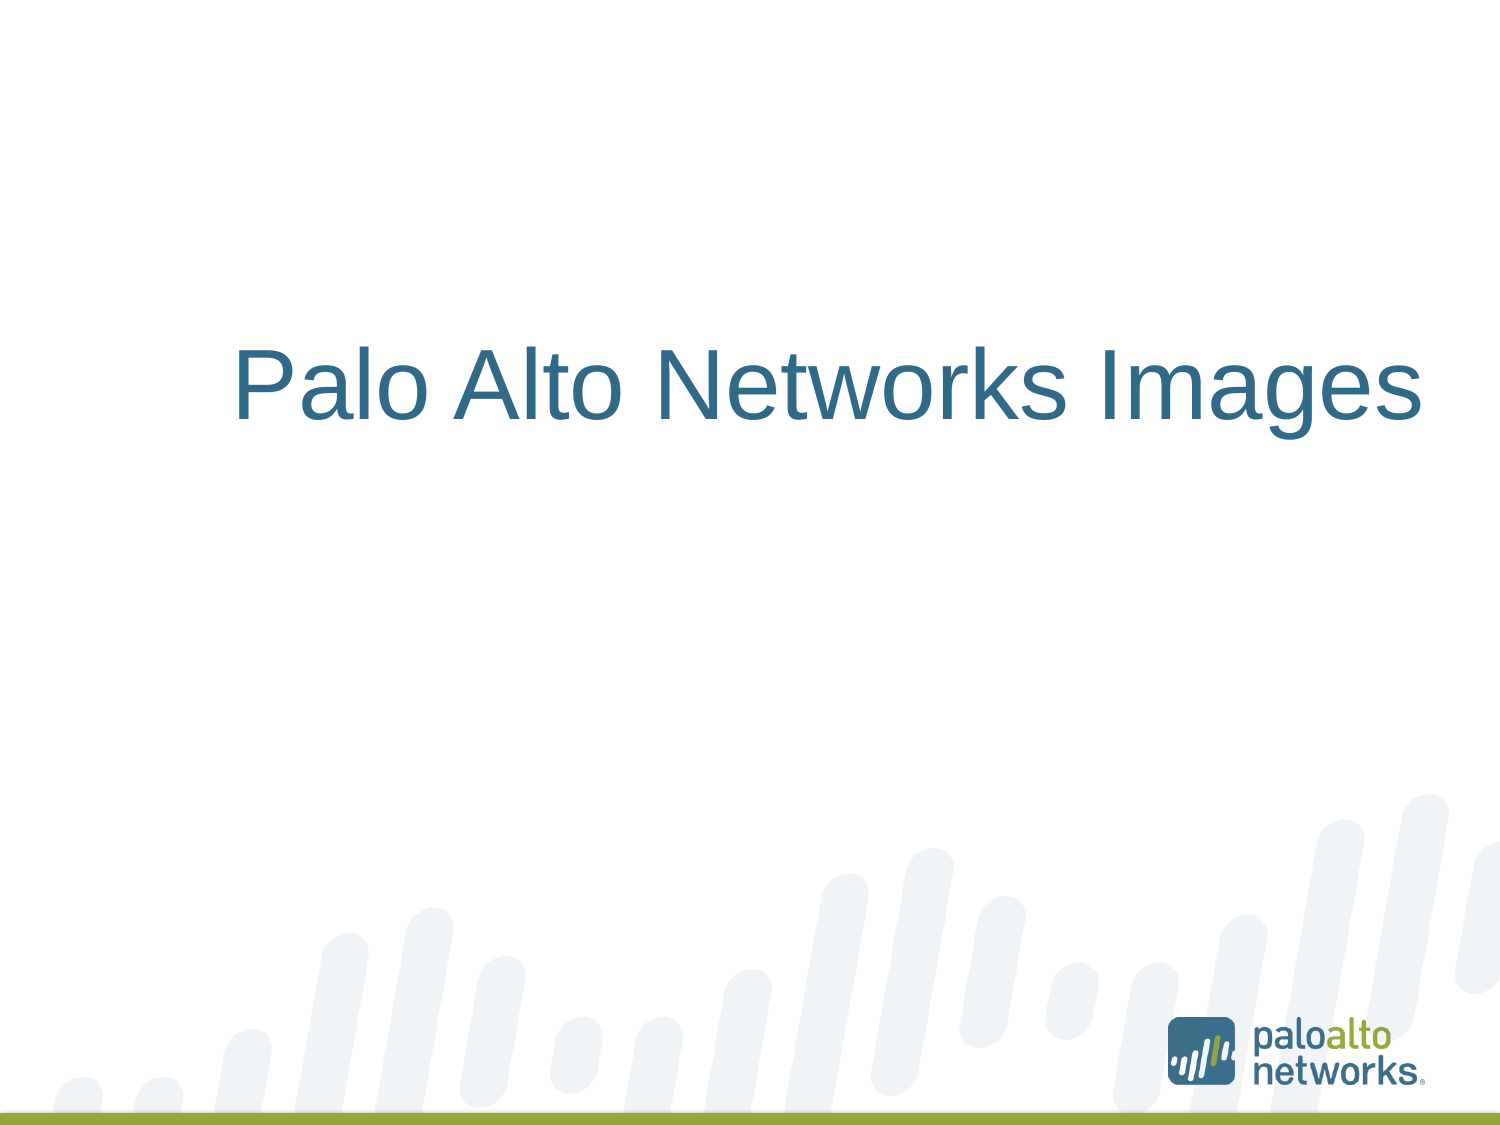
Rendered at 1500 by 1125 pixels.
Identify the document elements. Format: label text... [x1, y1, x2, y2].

picture [0, 787, 1500, 1113]
title Palo Alto Networks Images [112, 205, 1441, 447]
